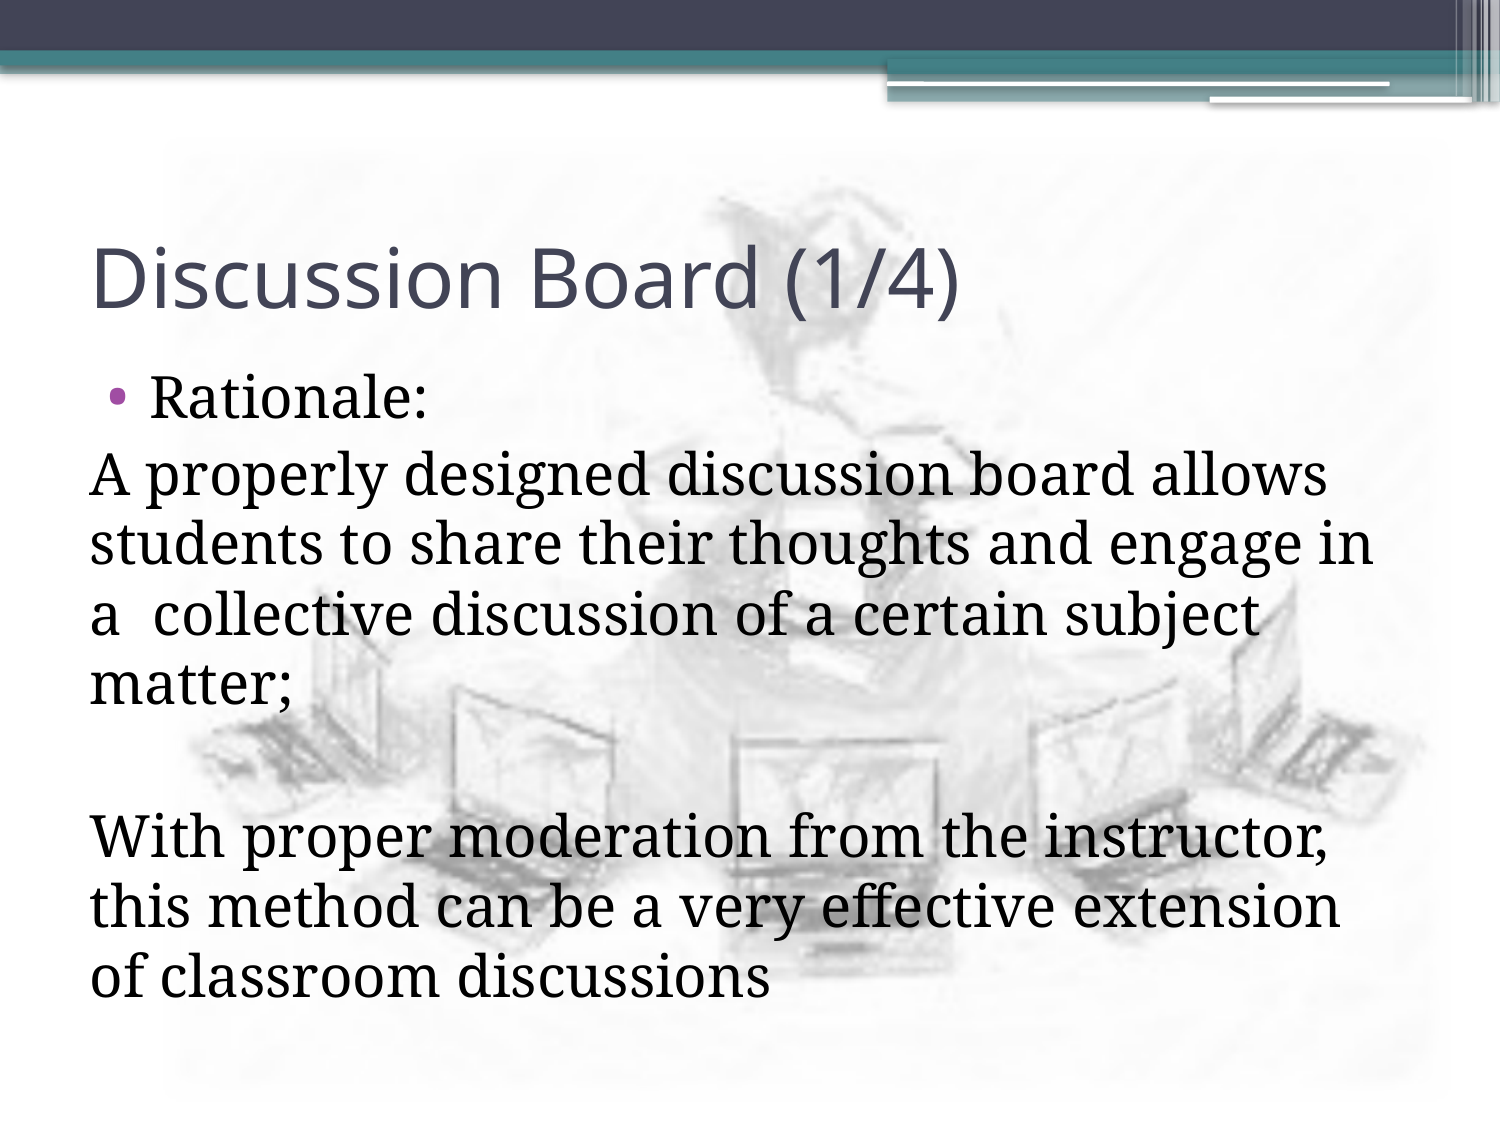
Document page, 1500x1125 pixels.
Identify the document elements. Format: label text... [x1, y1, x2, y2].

picture [163, 137, 1452, 1102]
list Rationale: A properly designed discussion board allows students to share their thoughts and engage in a collective discussion of a certain subject matter; With proper moderation from the instructor, this method can be a very effective extension of classroom discussions [75, 363, 156, 1063]
title Discussion Board (1/4) [75, 187, 156, 363]
